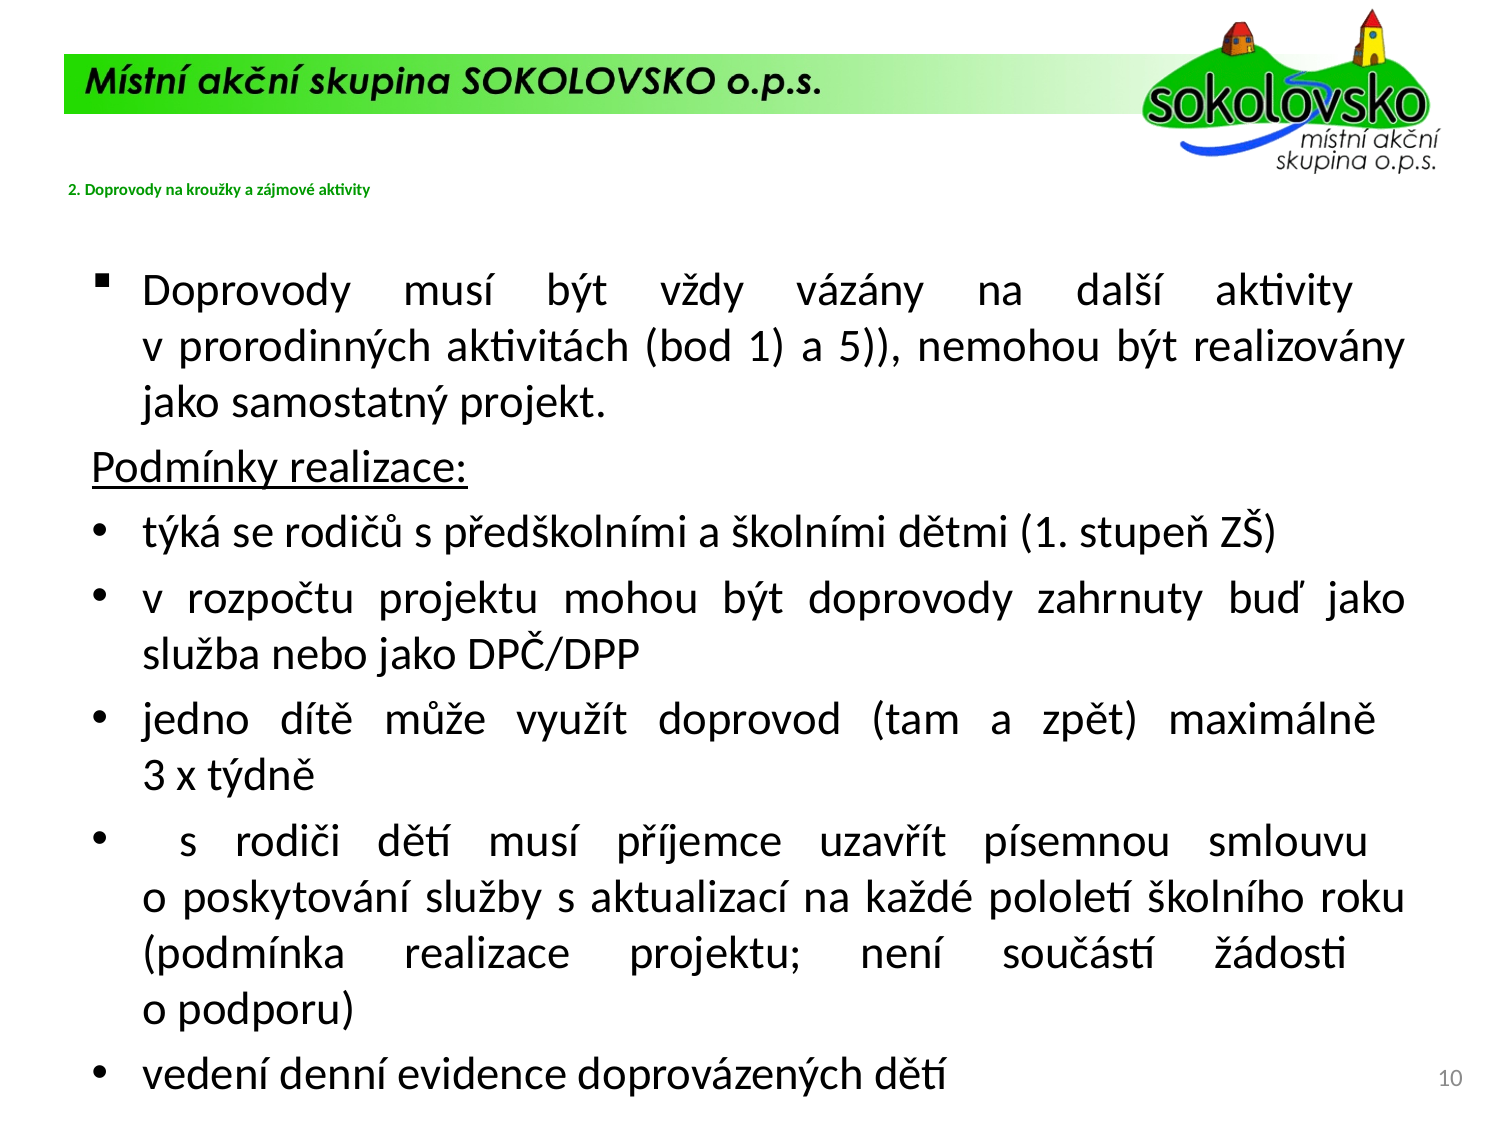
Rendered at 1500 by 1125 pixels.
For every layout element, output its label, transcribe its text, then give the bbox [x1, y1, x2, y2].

slide_number 10 [1128, 1046, 1478, 1107]
picture [64, 0, 1455, 197]
title 2. Doprovody na kroužky a zájmové aktivity [53, 137, 1404, 232]
list Doprovody musí být vždy vázány na další aktivity v prorodinných aktivitách (bod 1) a 5)), nemohou být realizovány jako samostatný projekt. Podmínky realizace: týká se rodičů s předškolními a školními dětmi (1. stupeň ZŠ) v rozpočtu projektu mohou být doprovody zahrnuty buď jako služba nebo jako DPČ/DPP jedno dítě může využít doprovod (tam a zpět) maximálně 3 x týdně s rodiči dětí musí příjemce uzavřít písemnou smlouvu o poskytování služby s aktualizací na každé pololetí školního roku (podmínka realizace projektu; není součástí žádosti o podporu) vedení denní evidence doprovázených dětí [76, 250, 1424, 1107]
